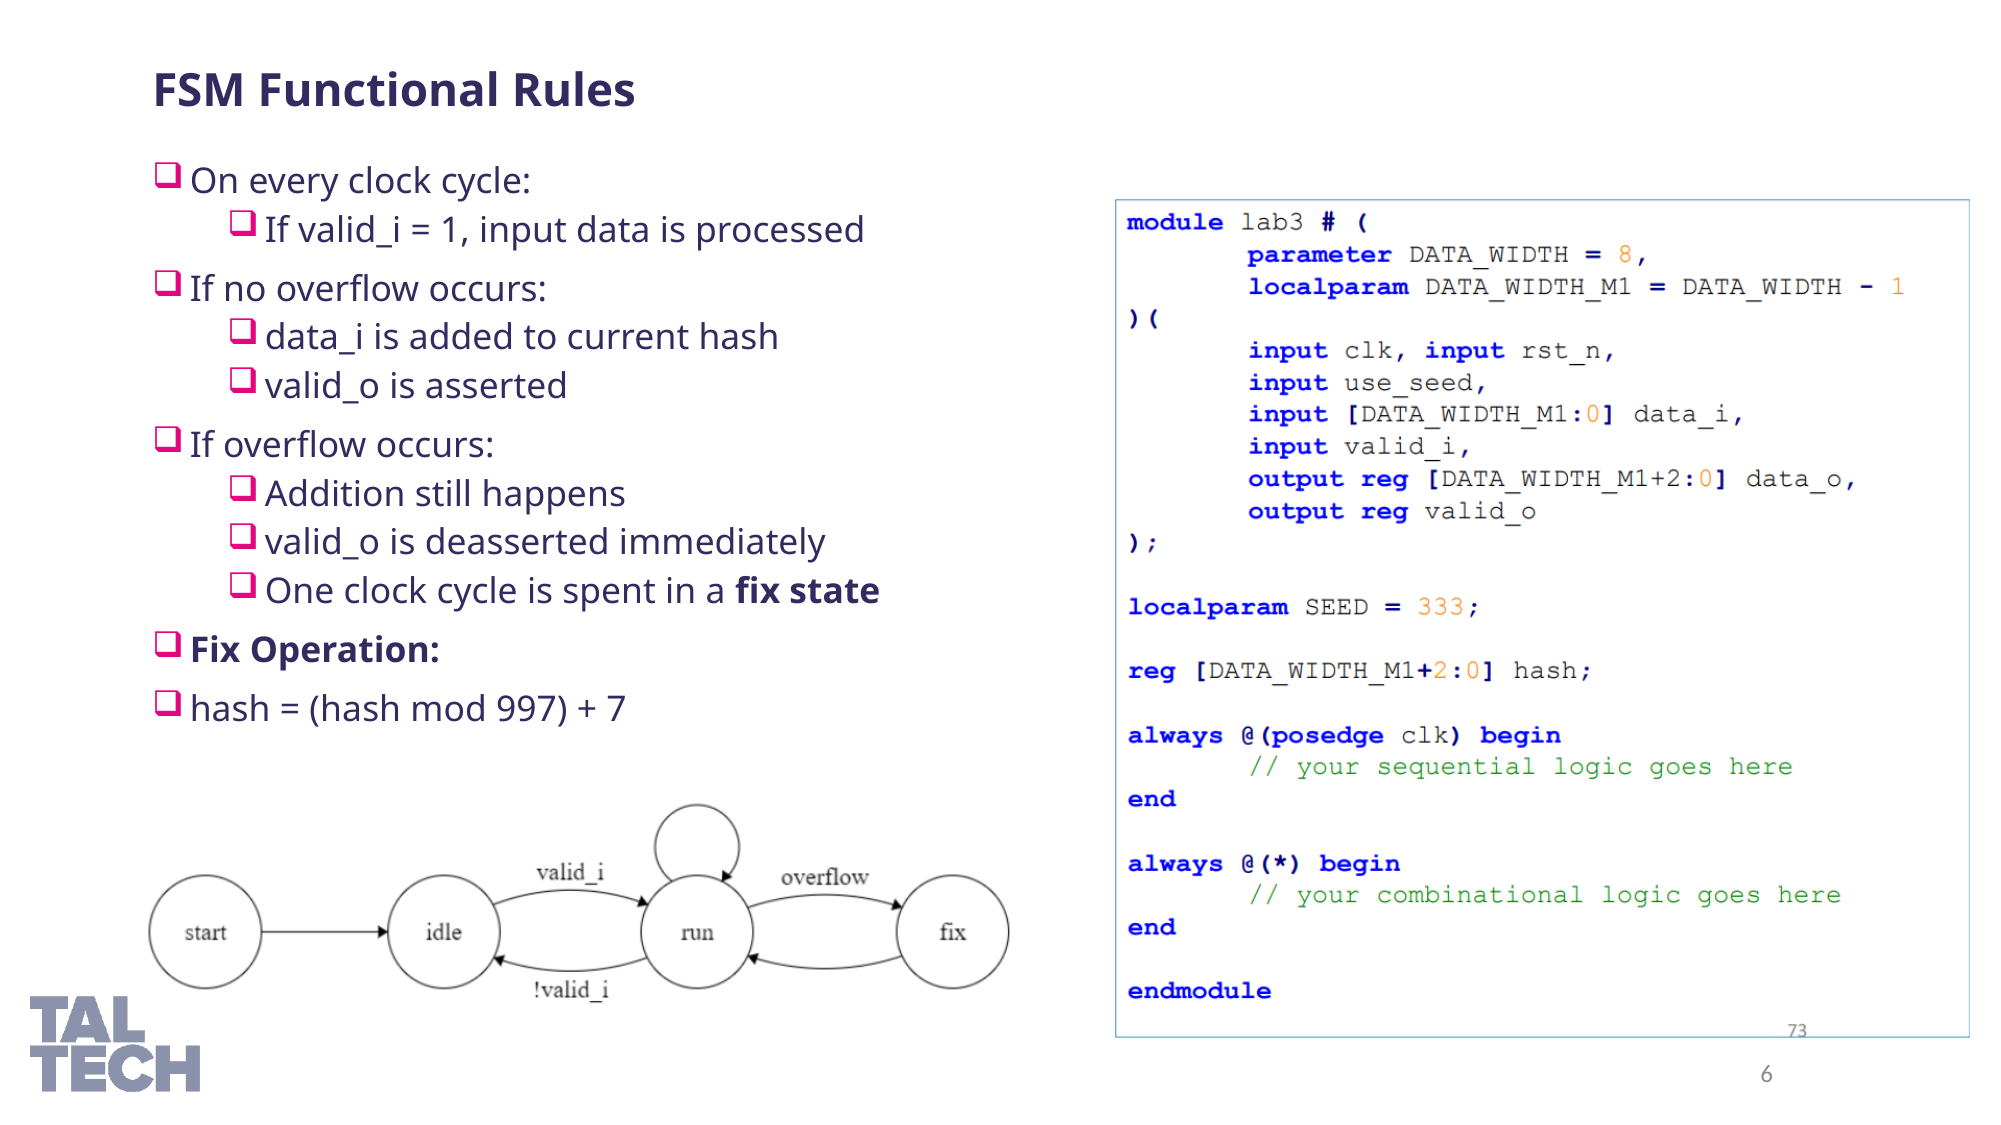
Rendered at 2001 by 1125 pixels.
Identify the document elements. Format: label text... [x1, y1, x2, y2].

picture [1114, 194, 1973, 1043]
slide_number 6 [1338, 1043, 1789, 1103]
title FSM Functional Rules [137, 59, 1863, 187]
list On every clock cycle: If valid_i = 1, input data is processed If no overflow occurs: data_i is added to current hash valid_o is asserted If overflow occurs: Addition still happens valid_o is deasserted immediately One clock cycle is spent in a fix state Fix Operation: hash = (hash mod 997) + 7 [137, 155, 1115, 1014]
picture [25, 795, 1021, 1097]
